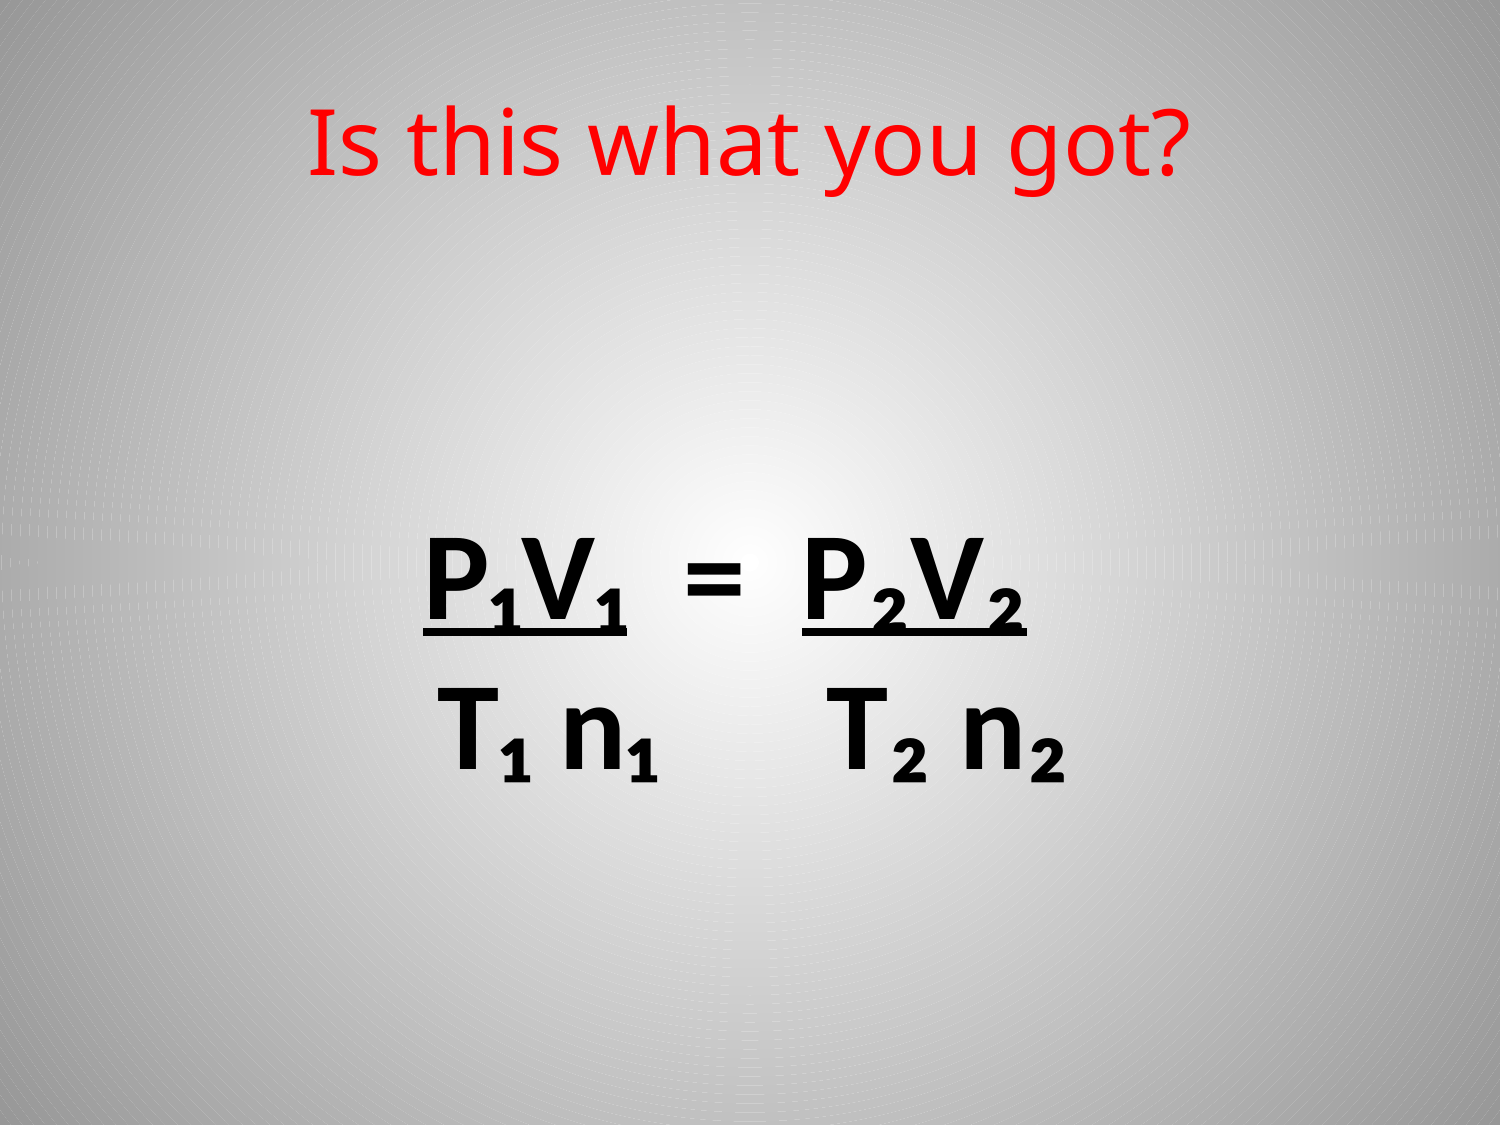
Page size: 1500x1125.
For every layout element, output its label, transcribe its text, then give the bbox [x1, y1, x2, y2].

title Is this what you got? [75, 45, 1425, 233]
text_box P₁V₁ = P₂V₂ T₁ n₁ T₂ n₂ [150, 487, 1300, 803]
